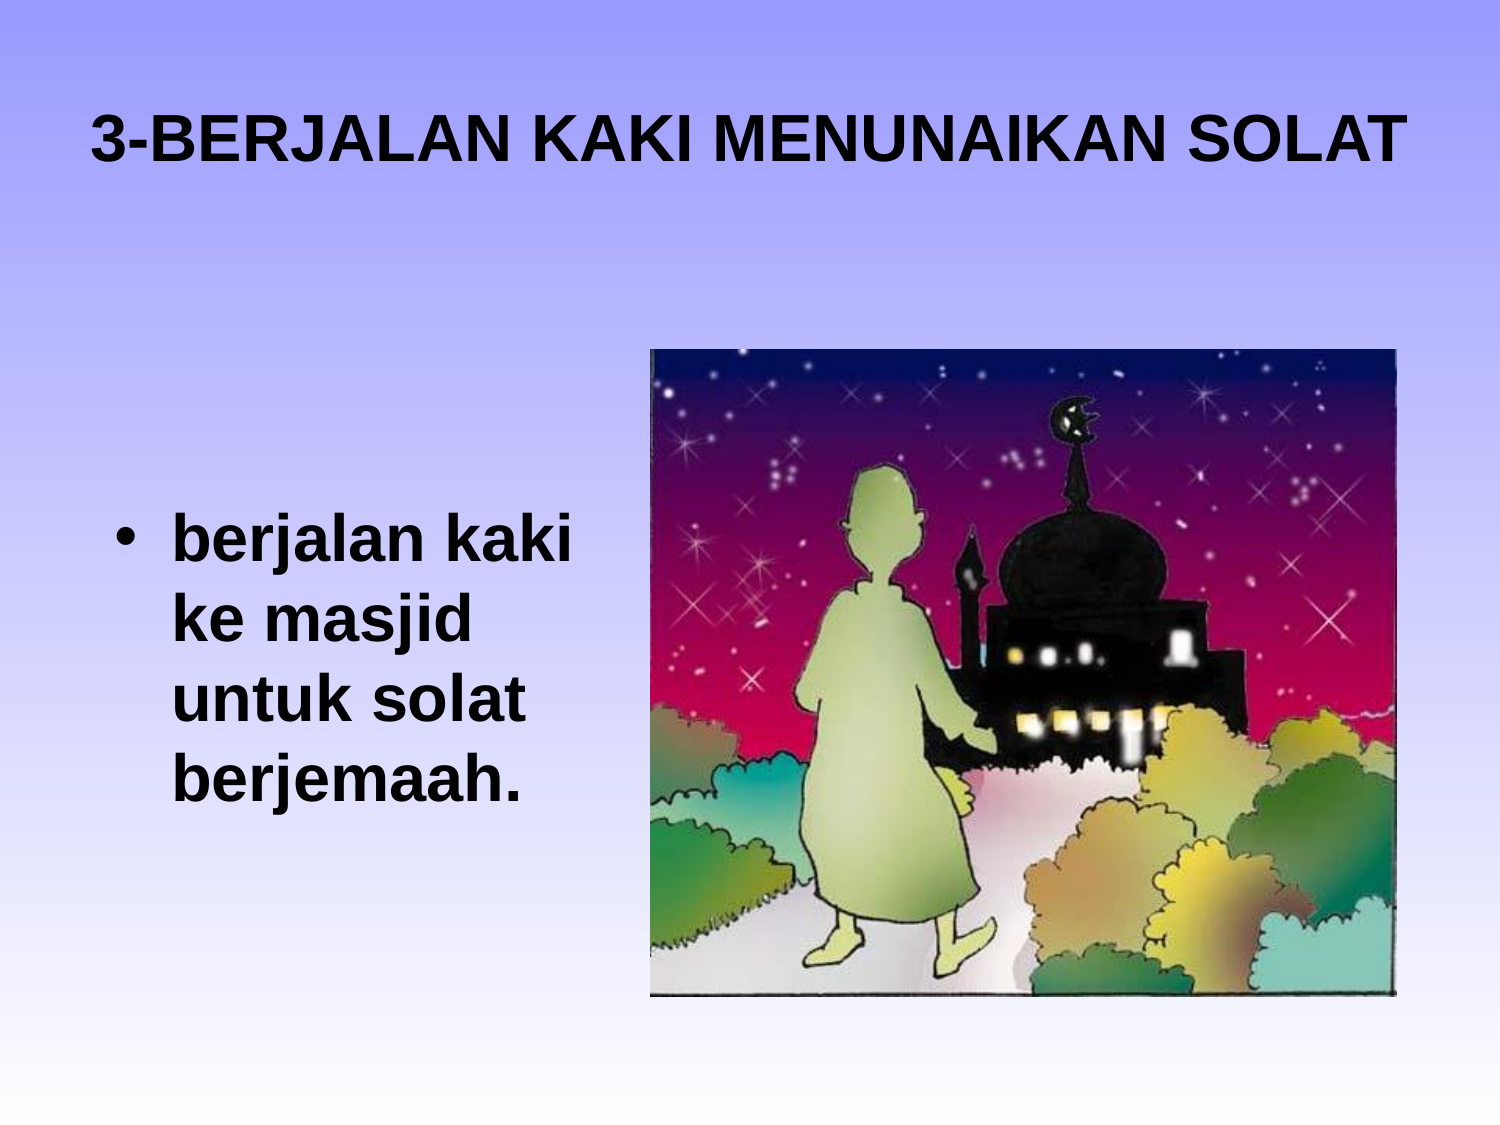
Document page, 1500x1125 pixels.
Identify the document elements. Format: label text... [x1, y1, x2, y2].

title 3-BERJALAN KAKI MENUNAIKAN SOLAT [75, 87, 1425, 275]
picture [649, 349, 1398, 998]
list berjalan kaki ke masjid untuk solat berjemaah. [99, 487, 625, 900]
